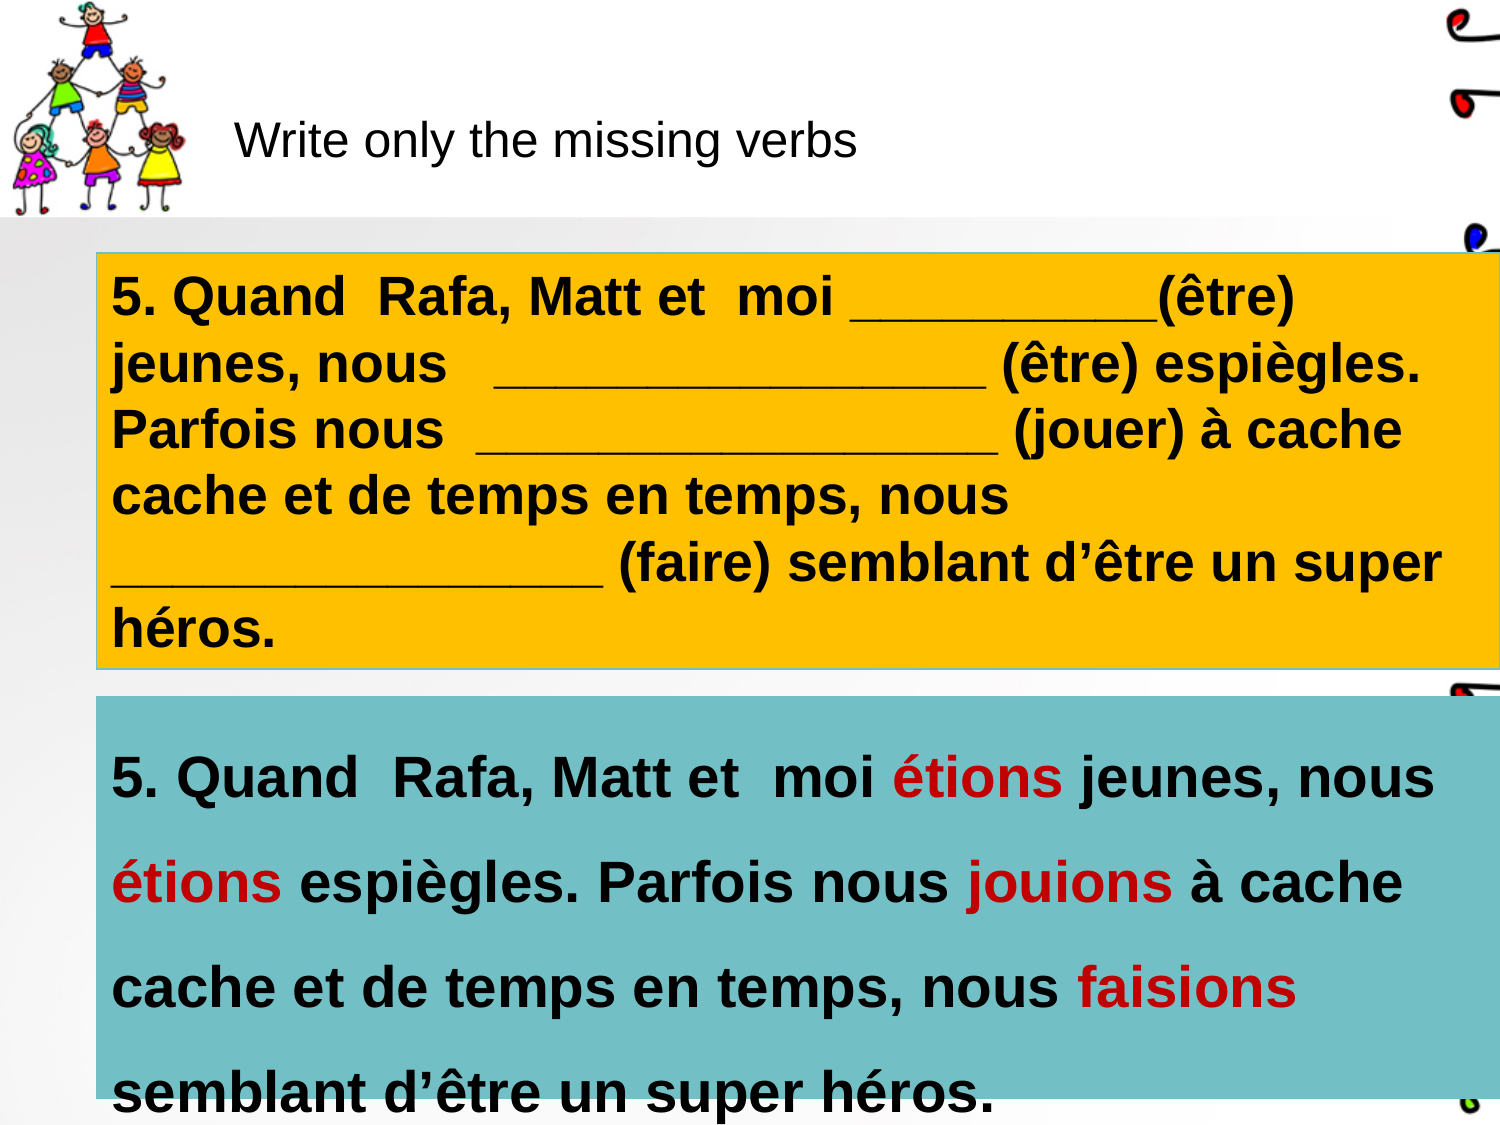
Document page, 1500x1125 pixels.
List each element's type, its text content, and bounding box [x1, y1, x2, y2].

text_box 5. Quand Rafa, Matt et moi __________(être) jeunes, nous ________________ (être) espiègles. Parfois nous _________________ (jouer) à cache cache et de temps en temps, nous ________________ (faire) semblant d’être un super héros. [96, 252, 1500, 669]
text_box 5. Quand Rafa, Matt et moi étions jeunes, nous étions espiègles. Parfois nous jouions à cache cache et de temps en temps, nous faisions semblant d’être un super héros. [96, 696, 1500, 1098]
title Write only the missing verbs [218, 49, 1500, 226]
picture [0, 0, 1500, 1125]
